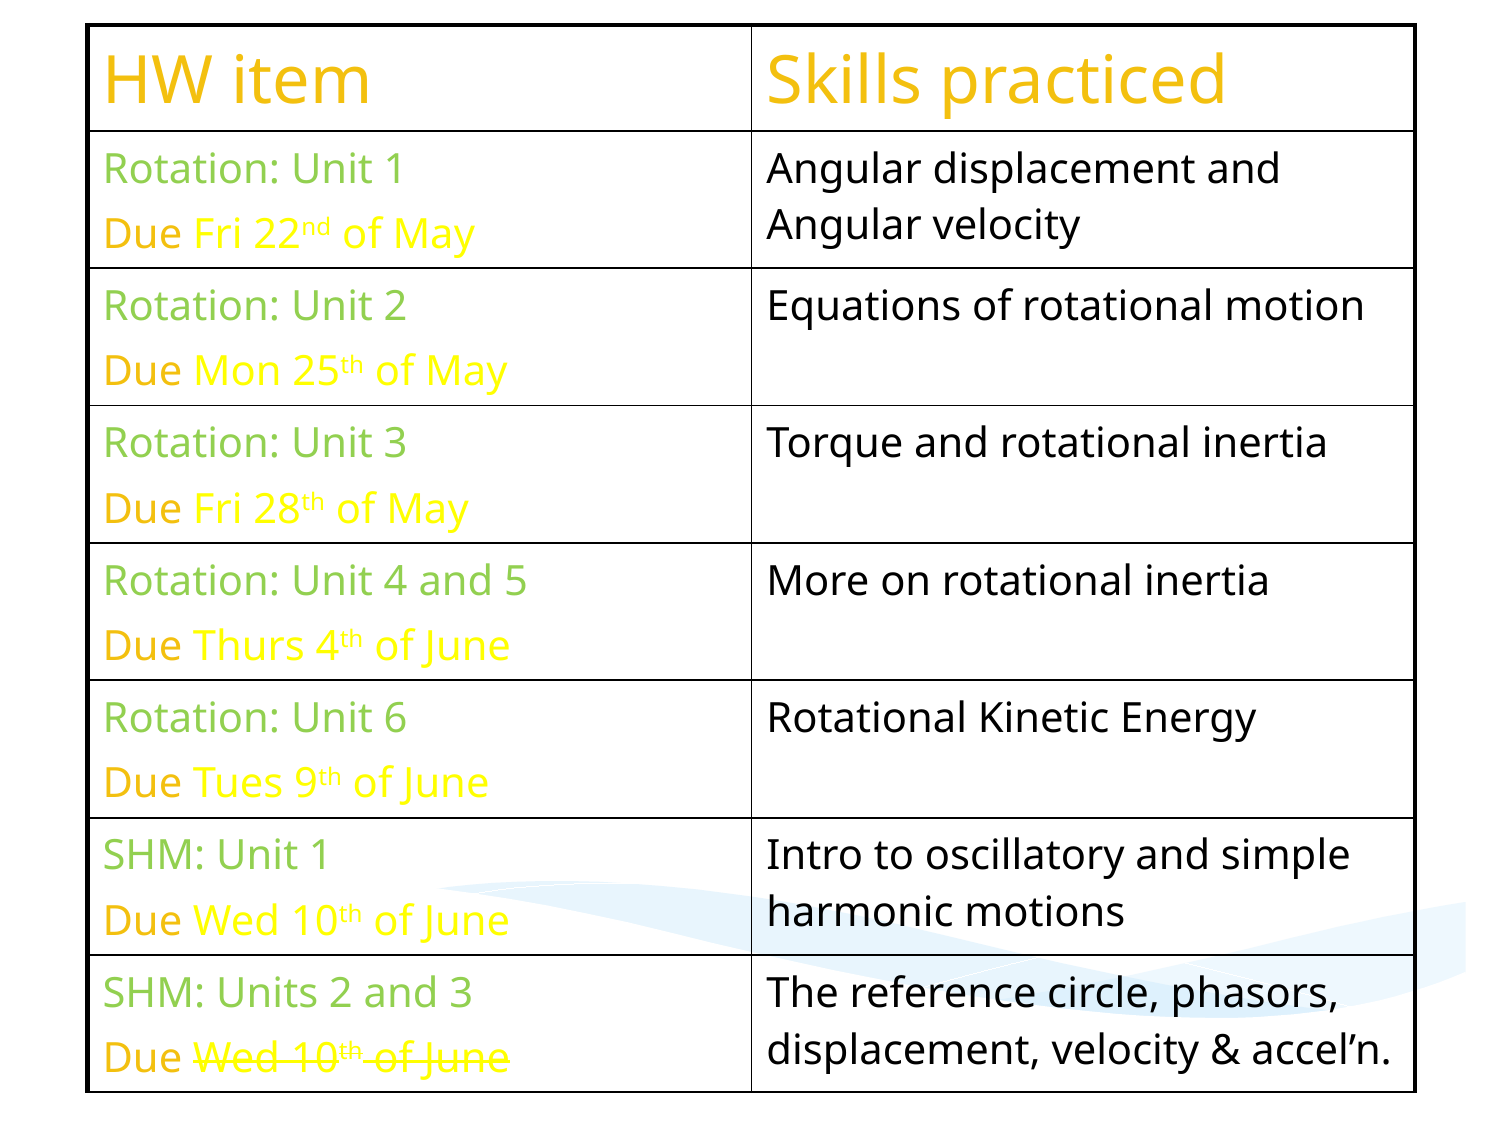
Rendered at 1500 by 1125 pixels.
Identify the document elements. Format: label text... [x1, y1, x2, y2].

table_cell Rotational Kinetic Energy [752, 681, 1413, 817]
table_header HW item [90, 27, 751, 130]
table_cell The reference circle, phasors, displacement, velocity & accel’n. [752, 956, 1413, 1091]
table_cell More on rotational inertia [752, 544, 1413, 679]
table_cell Torque and rotational inertia [752, 406, 1413, 542]
table_cell Rotation: Unit 4 and 5 Due Thurs 4th of June [90, 544, 751, 679]
table_header Skills practiced [752, 27, 1413, 130]
table_cell Intro to oscillatory and simple harmonic motions [752, 819, 1413, 954]
table_cell SHM: Unit 1 Due Wed 10th of June [90, 819, 751, 954]
table_cell SHM: Units 2 and 3 Due Wed 10th of June [90, 956, 751, 1091]
table_cell Rotation: Unit 6 Due Tues 9th of June [90, 681, 751, 817]
table_cell Rotation: Unit 1 Due Fri 22nd of May [90, 132, 751, 267]
table_cell Rotation: Unit 2 Due Mon 25th of May [90, 269, 751, 405]
table_cell Equations of rotational motion [752, 269, 1413, 405]
table_cell Rotation: Unit 3 Due Fri 28th of May [90, 406, 751, 542]
table_cell Angular displacement and Angular velocity [752, 132, 1413, 267]
